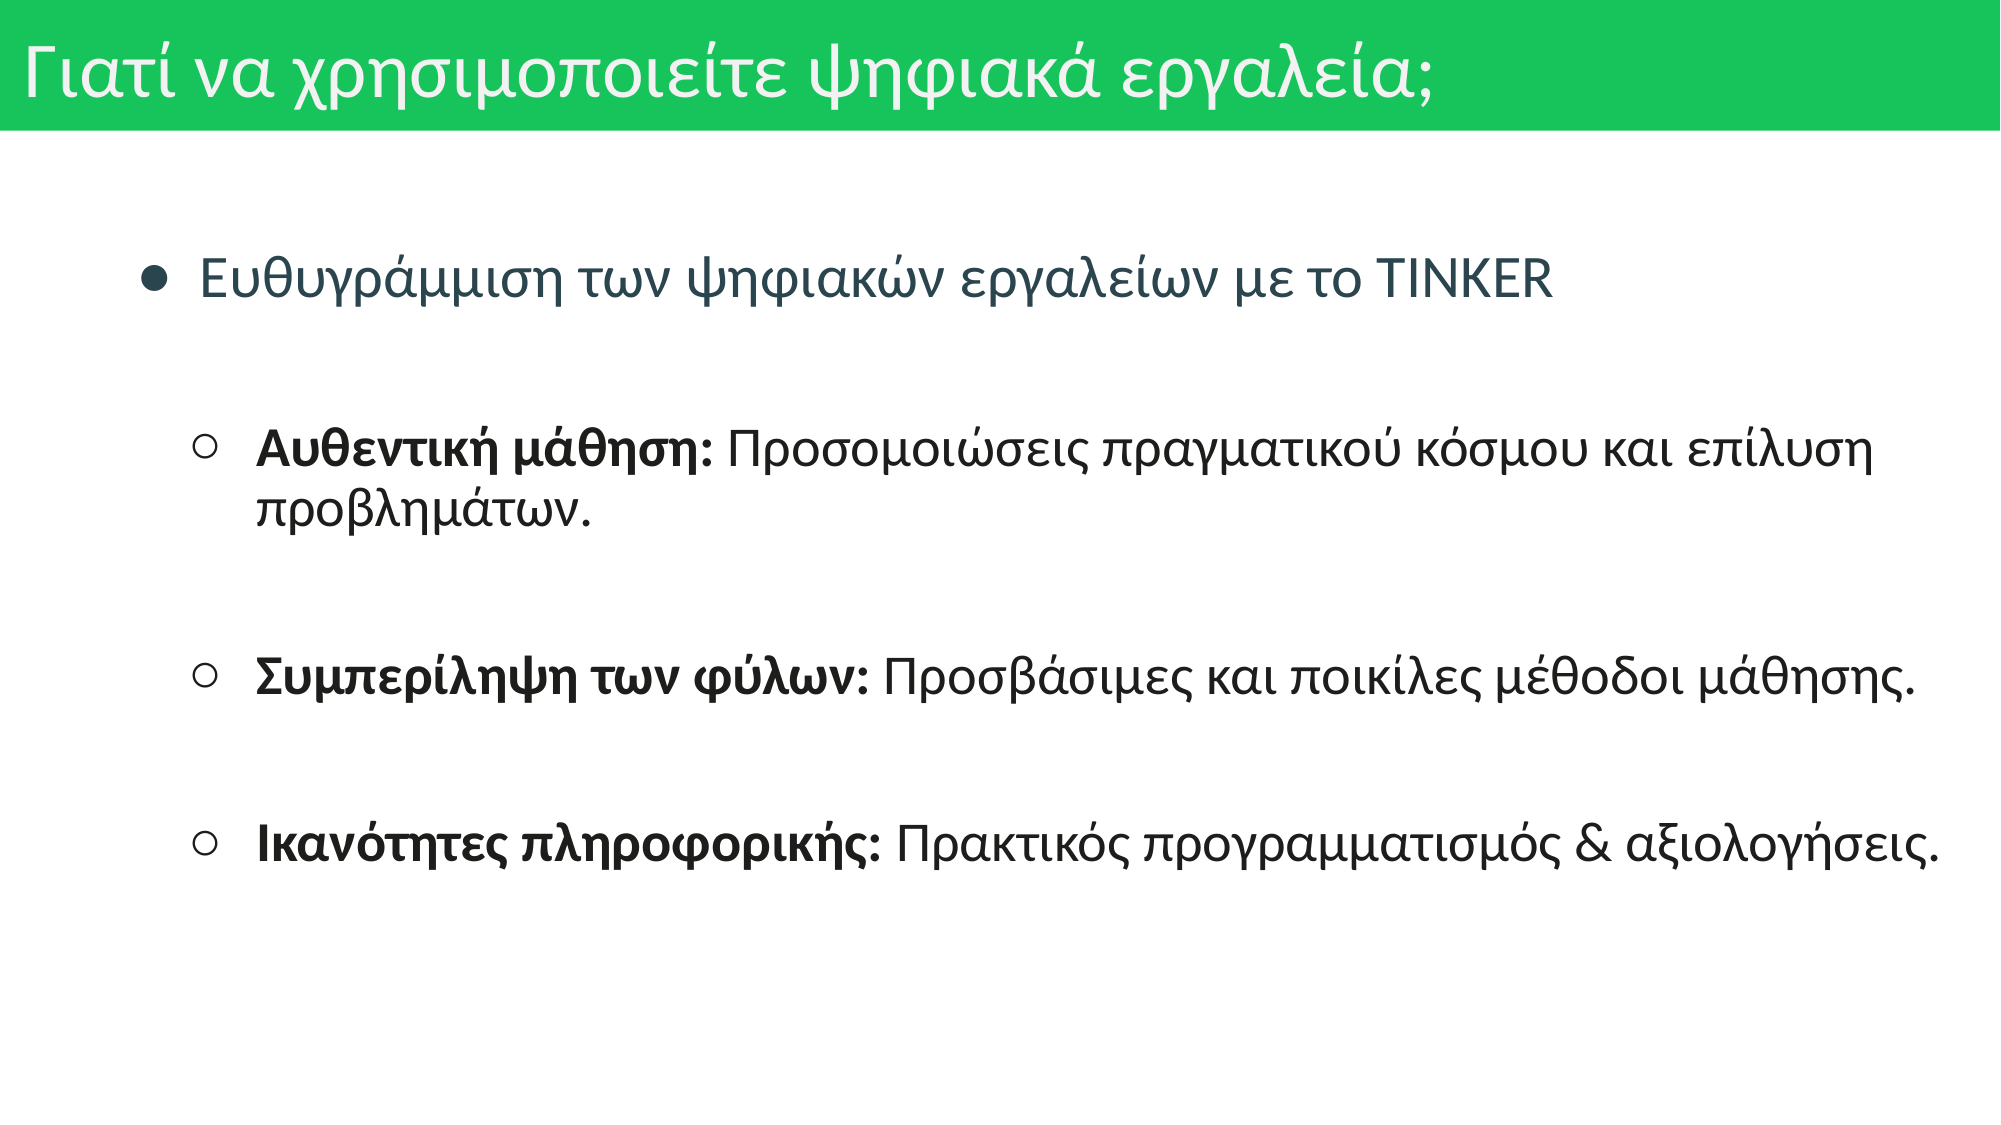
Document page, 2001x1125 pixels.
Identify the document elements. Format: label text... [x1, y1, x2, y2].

title Γιατί να χρησιμοποιείτε ψηφιακά εργαλεία; [16, 13, 1976, 131]
list Ευθυγράμμιση των ψηφιακών εργαλείων με το TINKER Αυθεντική μάθηση: Προσομοιώσεις πραγματικού κόσμου και επίλυση προβλημάτων. Συμπερίληψη των φύλων: Προσβάσιμες και ποικίλες μέθοδοι μάθησης. Ικανότητες πληροφορικής: Πρακτικός προγραμματισμός & αξιολογήσεις. [16, 144, 1976, 1108]
